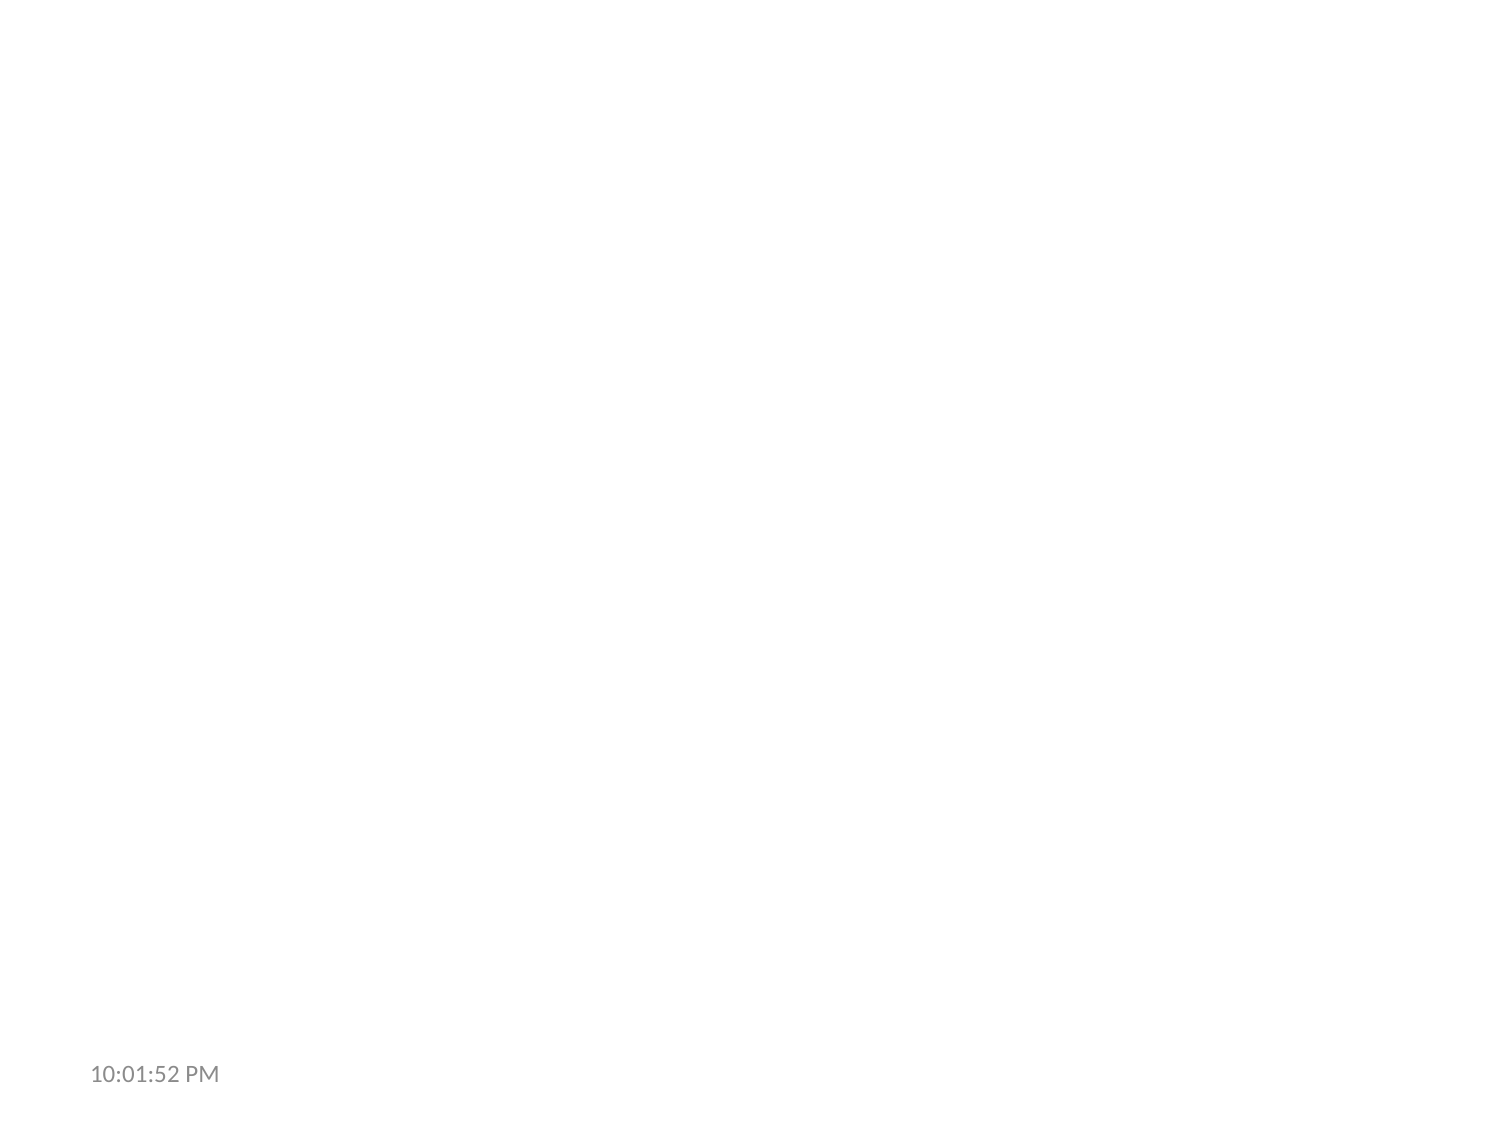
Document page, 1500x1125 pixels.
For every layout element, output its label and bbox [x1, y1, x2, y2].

slide_number [75, 1042, 425, 1103]
